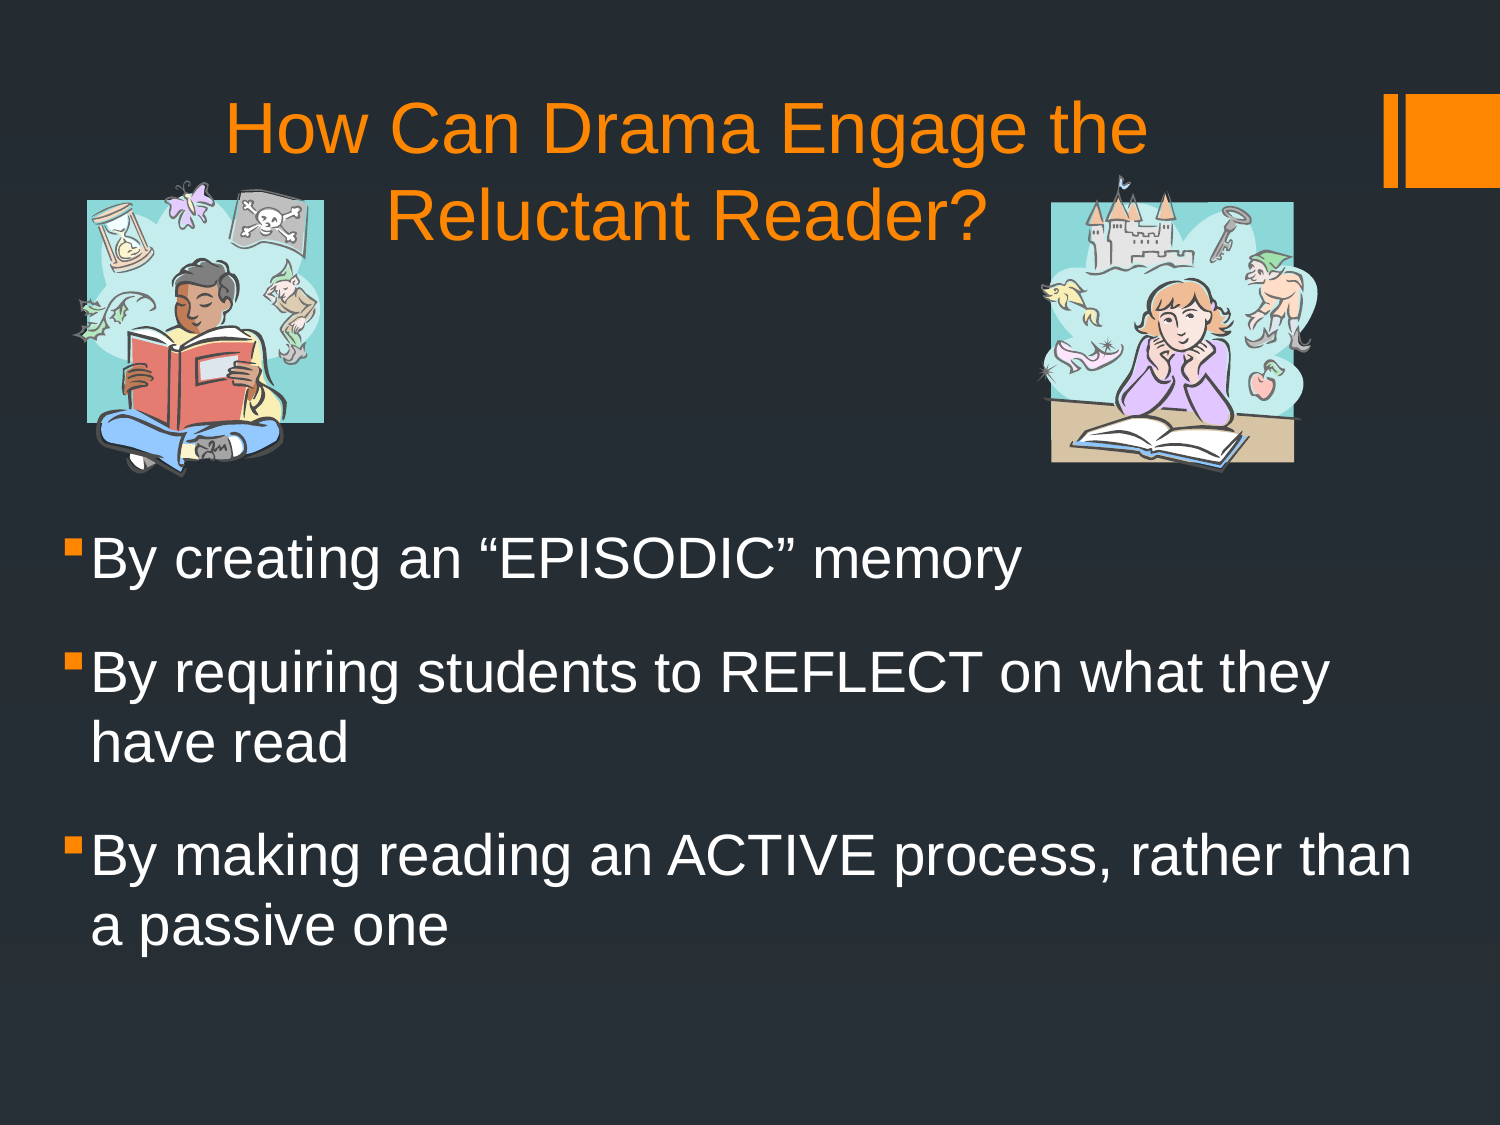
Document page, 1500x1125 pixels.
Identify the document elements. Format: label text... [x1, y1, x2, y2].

title How Can Drama Engage the Reluctant Reader? [87, 73, 1288, 263]
list By creating an “EPISODIC” memory By requiring students to REFLECT on what they have read By making reading an ACTIVE process, rather than a passive one [37, 512, 1463, 1065]
picture [1036, 174, 1326, 474]
picture [71, 179, 325, 479]
